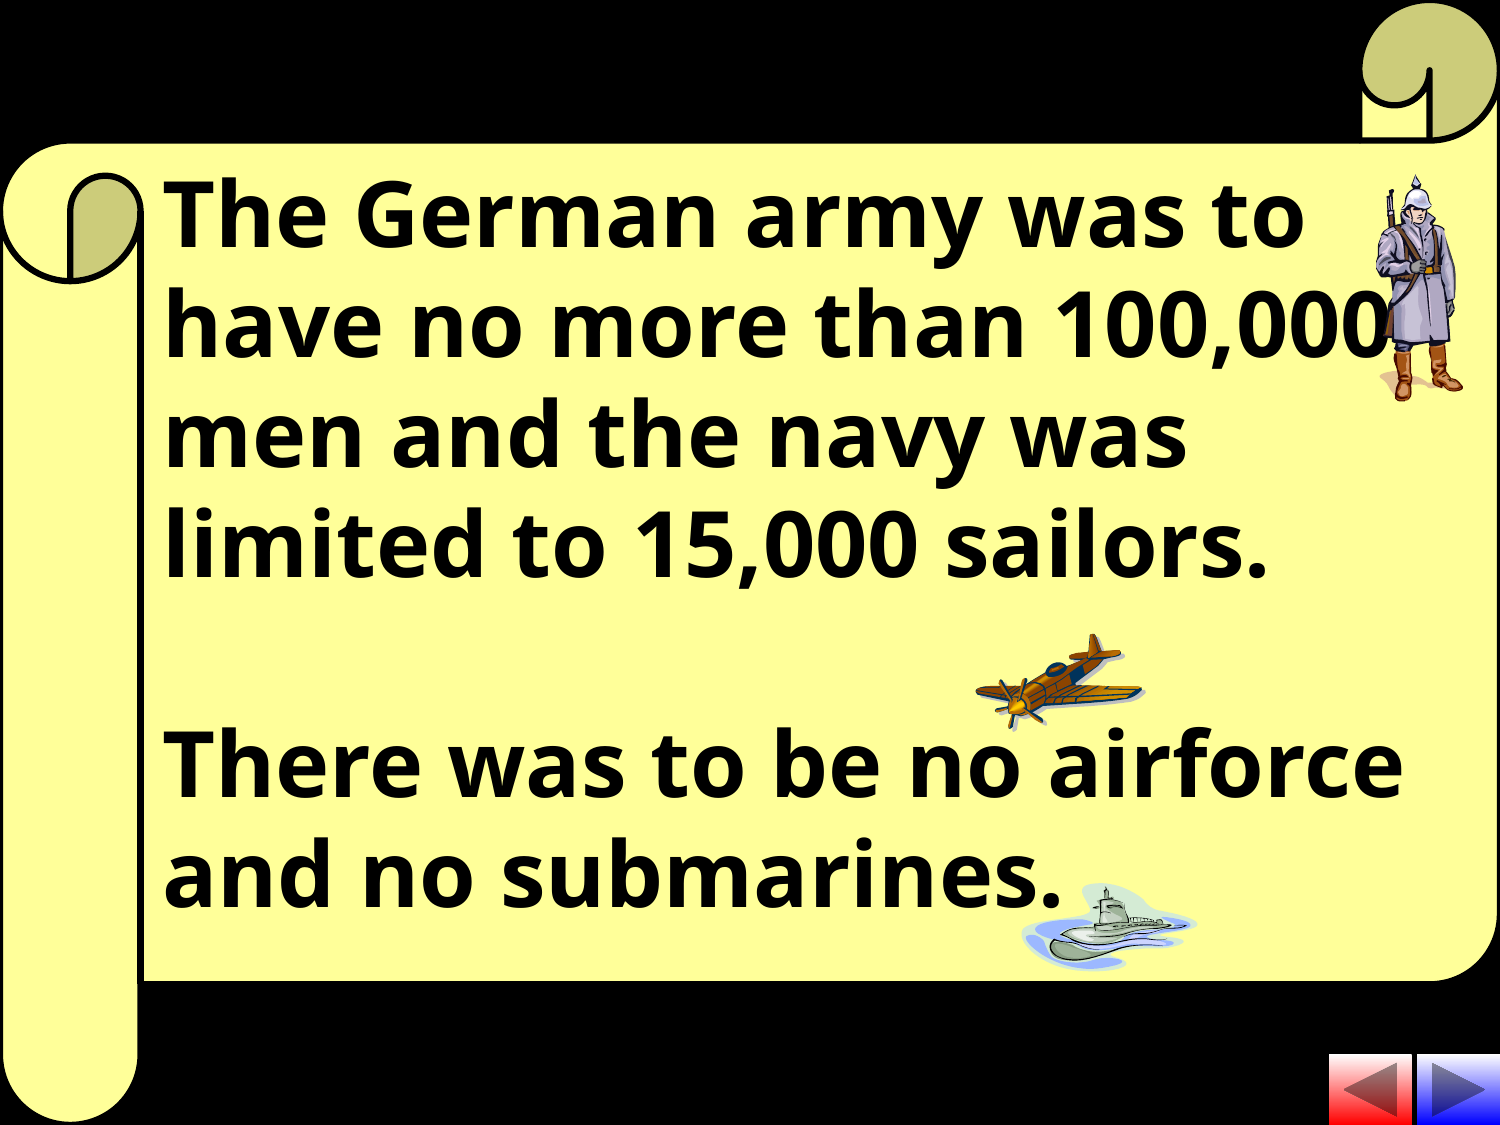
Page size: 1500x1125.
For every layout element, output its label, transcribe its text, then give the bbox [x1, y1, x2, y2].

picture [1021, 881, 1199, 973]
text_box [1328, 1054, 1412, 1125]
picture [974, 645, 1140, 723]
picture [1376, 172, 1466, 405]
text_box [1417, 1054, 1500, 1125]
text_box The German army was to have no more than 100,000 men and the navy was limited to 15,000 sailors. There was to be no airforce and no submarines. [147, 148, 1500, 934]
text_box [0, 0, 1500, 1125]
